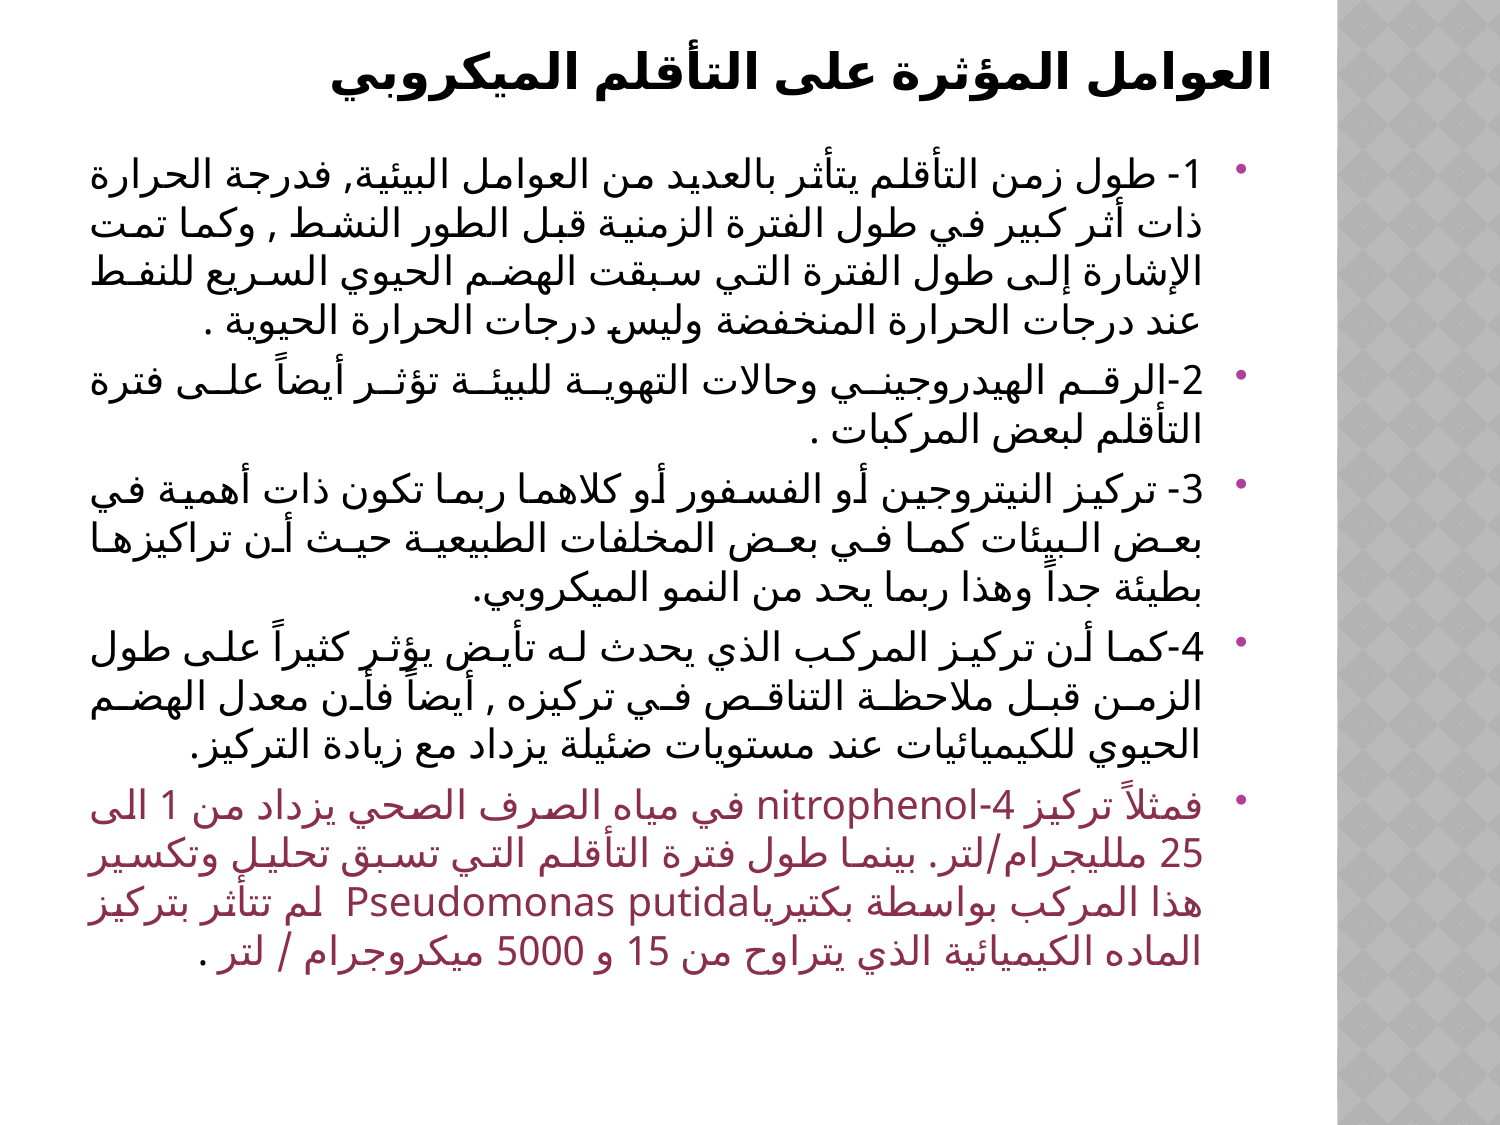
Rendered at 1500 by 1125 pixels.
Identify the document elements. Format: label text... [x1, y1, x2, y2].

list 1- طول زمن التأقلم يتأثر بالعديد من العوامل البيئية, فدرجة الحرارة ذات أثر كبير في طول الفترة الزمنية قبل الطور النشط , وكما تمت الإشارة إلى طول الفترة التي سبقت الهضم الحيوي السريع للنفط عند درجات الحرارة المنخفضة وليس درجات الحرارة الحيوية . 2-الرقم الهيدروجيني وحالات التهوية للبيئة تؤثر أيضاً على فترة التأقلم لبعض المركبات . 3- تركيز النيتروجين أو الفسفور أو كلاهما ربما تكون ذات أهمية في بعض البيئات كما في بعض المخلفات الطبيعية حيث أن تراكيزها بطيئة جداً وهذا ربما يحد من النمو الميكروبي. 4-كما أن تركيز المركب الذي يحدث له تأيض يؤثر كثيراً على طول الزمن قبل ملاحظة التناقص في تركيزه , أيضاً فأن معدل الهضم الحيوي للكيميائيات عند مستويات ضئيلة يزداد مع زيادة التركيز. فمثلاً تركيز 4-nitrophenol في مياه الصرف الصحي يزداد من 1 الى 25 ملليجرام/لتر. بينما طول فترة التأقلم التي تسبق تحليل وتكسير هذا المركب بواسطة بكتيرياPseudomonas putida لم تتأثر بتركيز الماده الكيميائية الذي يتراوح من 15 و 5000 ميكروجرام / لتر . [75, 140, 1263, 1059]
title العوامل المؤثرة على التأقلم الميكروبي [93, 0, 1282, 100]
